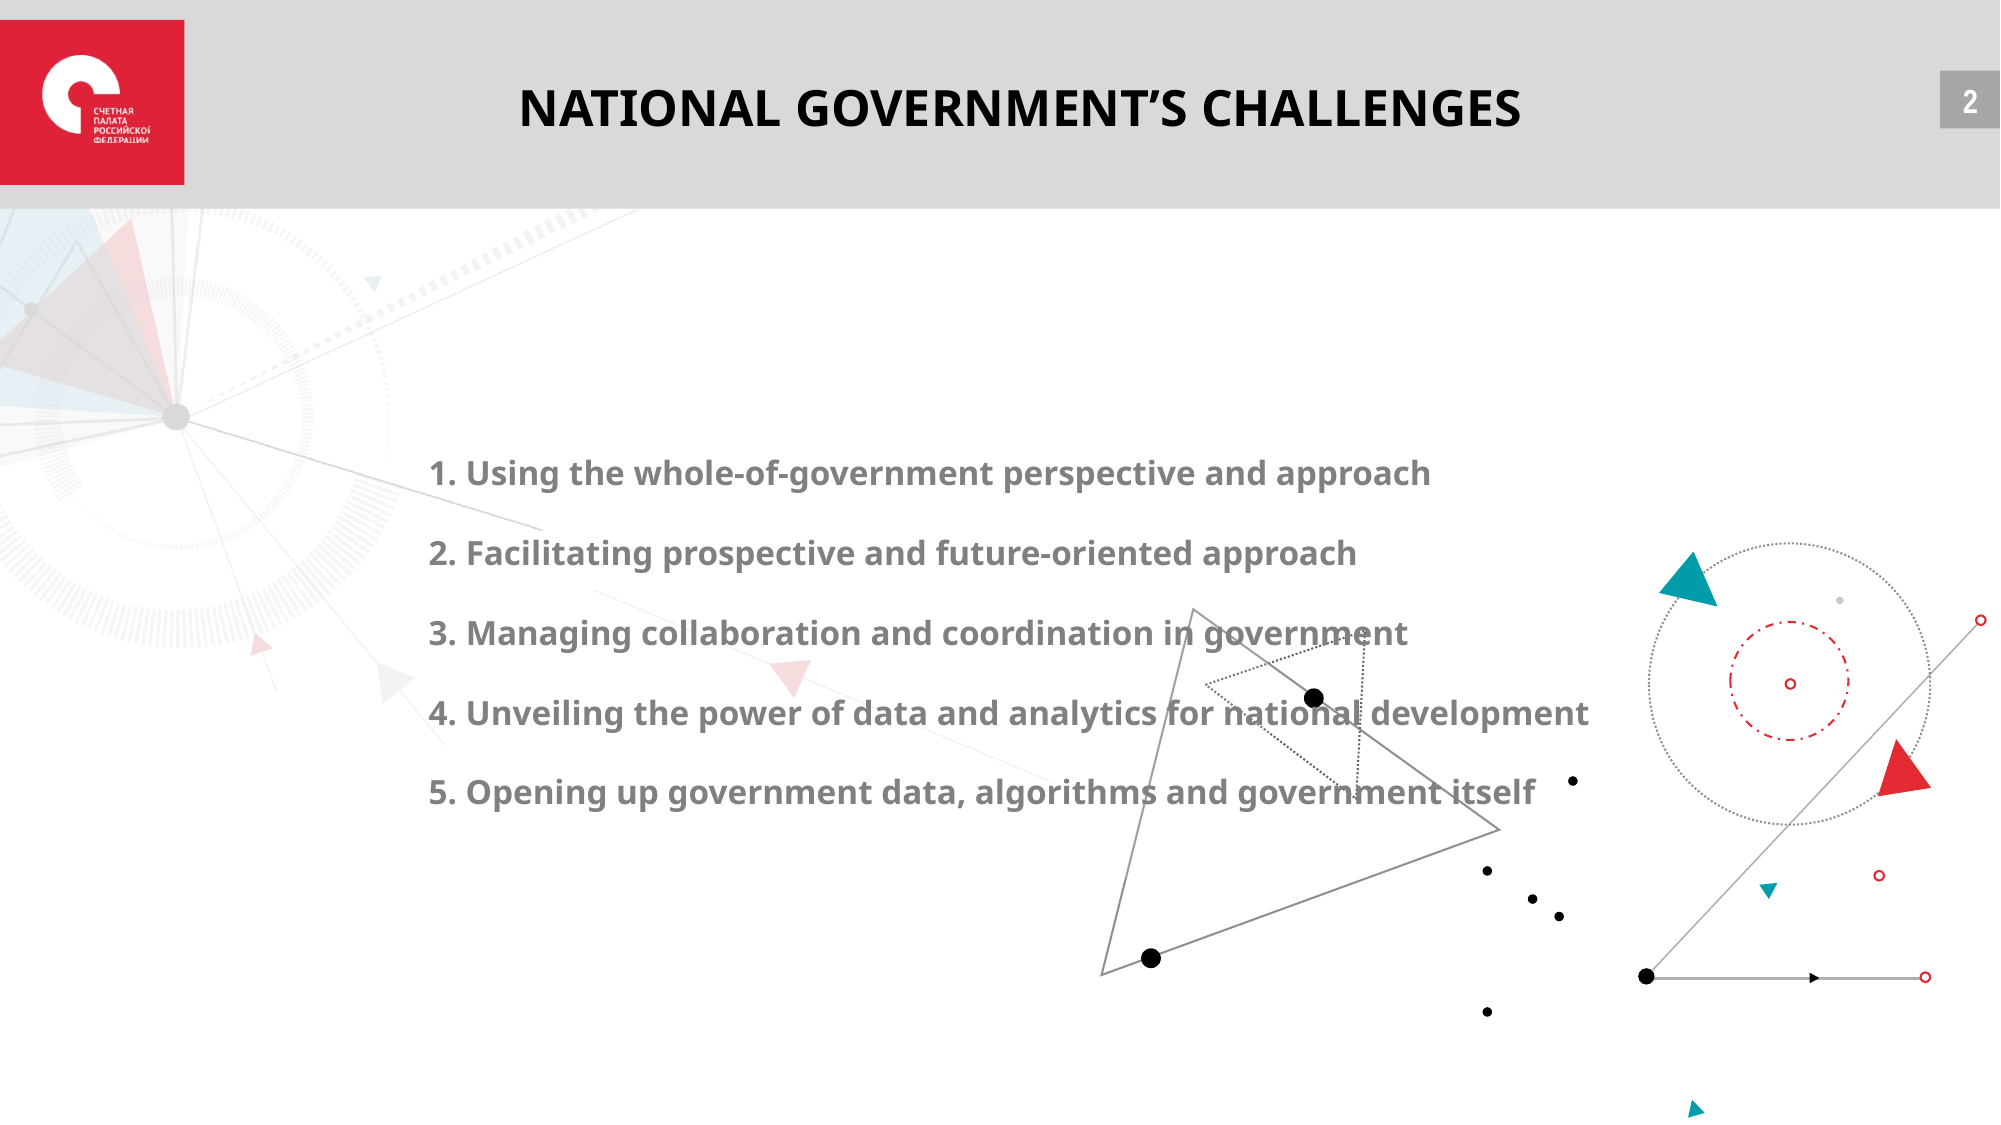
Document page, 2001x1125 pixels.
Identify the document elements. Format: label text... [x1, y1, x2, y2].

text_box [0, 0, 2000, 209]
picture [0, 209, 1270, 878]
text_box 1. Using the whole-of-government perspective and approach 2. Facilitating prospective and future-oriented approach 3. Managing collaboration and coordination in government 4. Unveiling the power of data and analytics for national development 5. Opening up government data, algorithms and government itself [1270, 404, 1923, 819]
